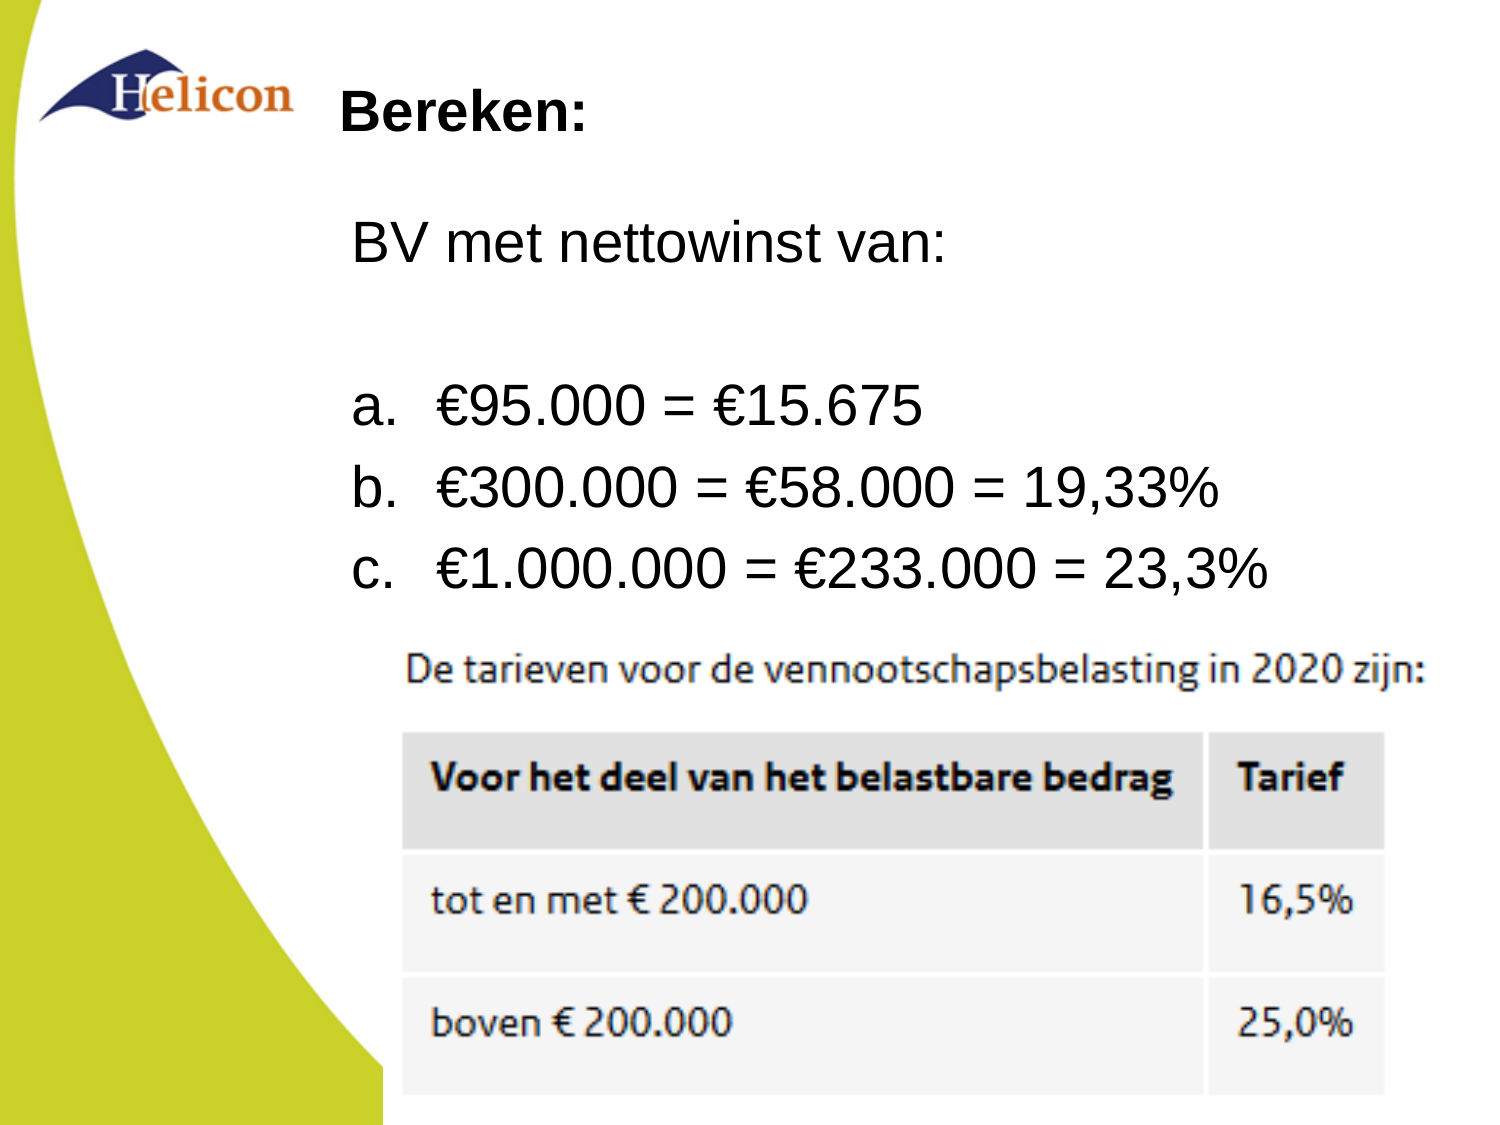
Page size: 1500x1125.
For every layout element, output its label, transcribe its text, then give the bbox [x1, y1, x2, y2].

picture [0, 0, 1500, 1125]
list BV met nettowinst van: €95.000 = €15.675 €300.000 = €58.000 = 19,33% €1.000.000 = €233.000 = 23,3% [336, 196, 1425, 1005]
title Bereken: [324, 54, 1415, 161]
